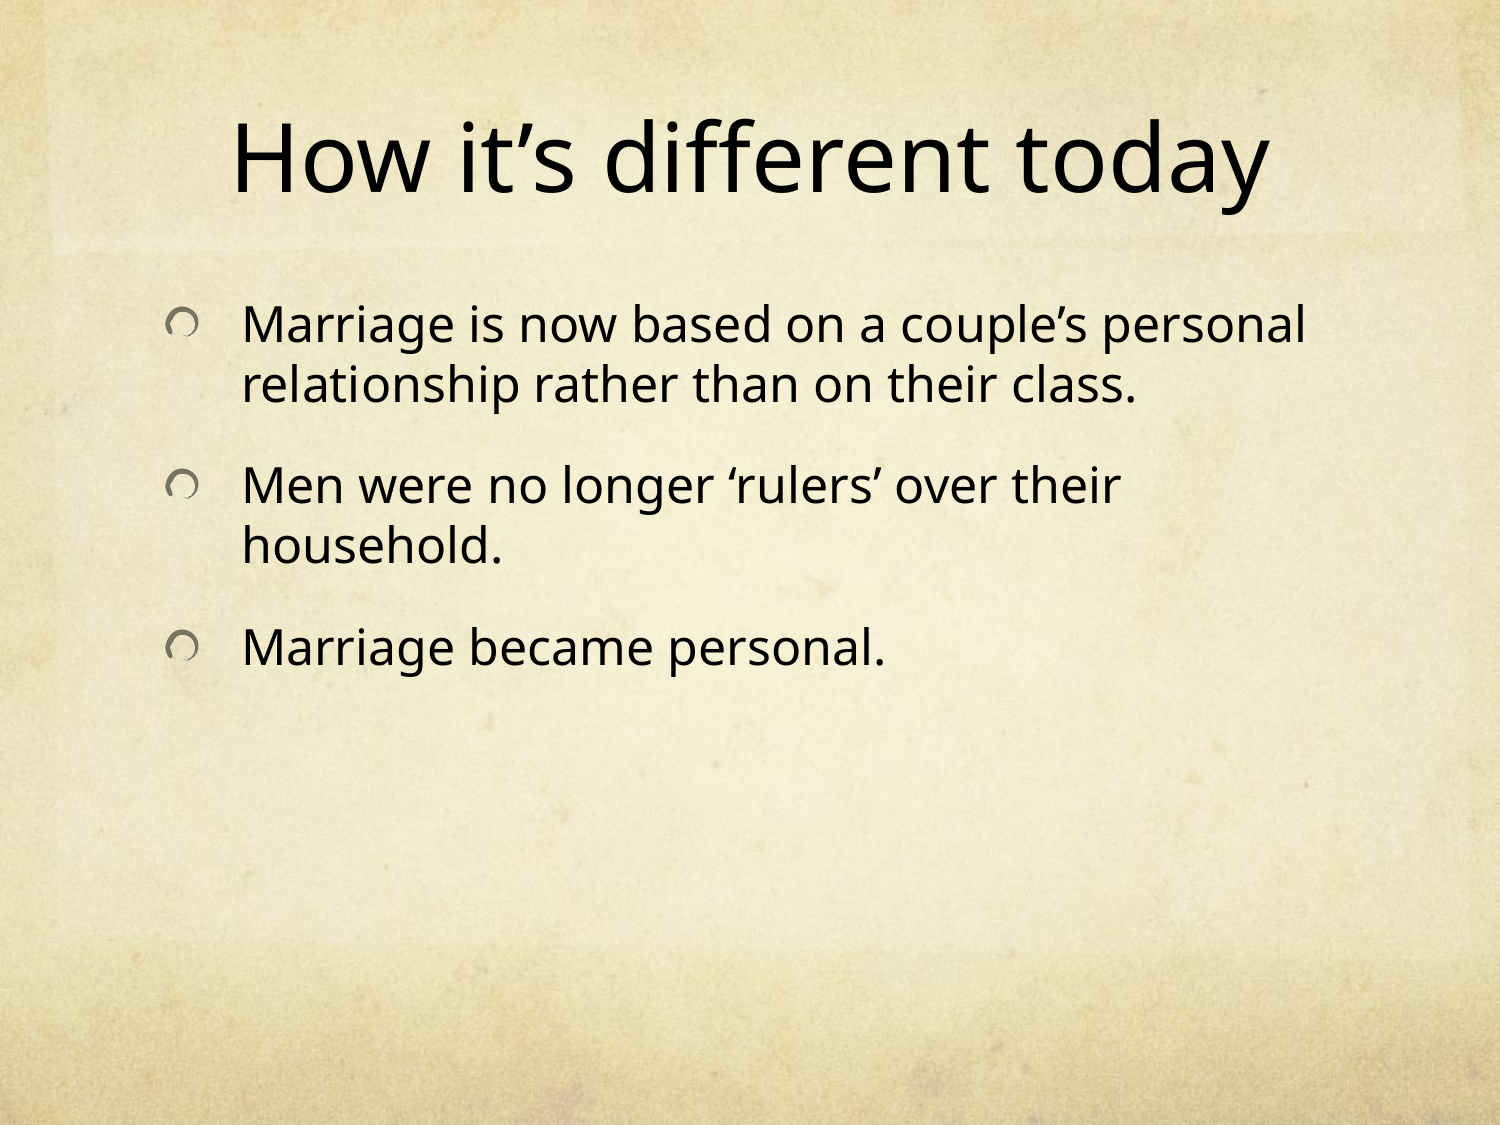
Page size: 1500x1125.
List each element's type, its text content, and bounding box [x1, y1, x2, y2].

list Marriage is now based on a couple’s personal relationship rather than on their class. Men were no longer ‘rulers’ over their household. Marriage became personal. [150, 284, 1350, 950]
picture [0, 0, 1500, 1125]
title How it’s different today [150, 82, 1350, 225]
